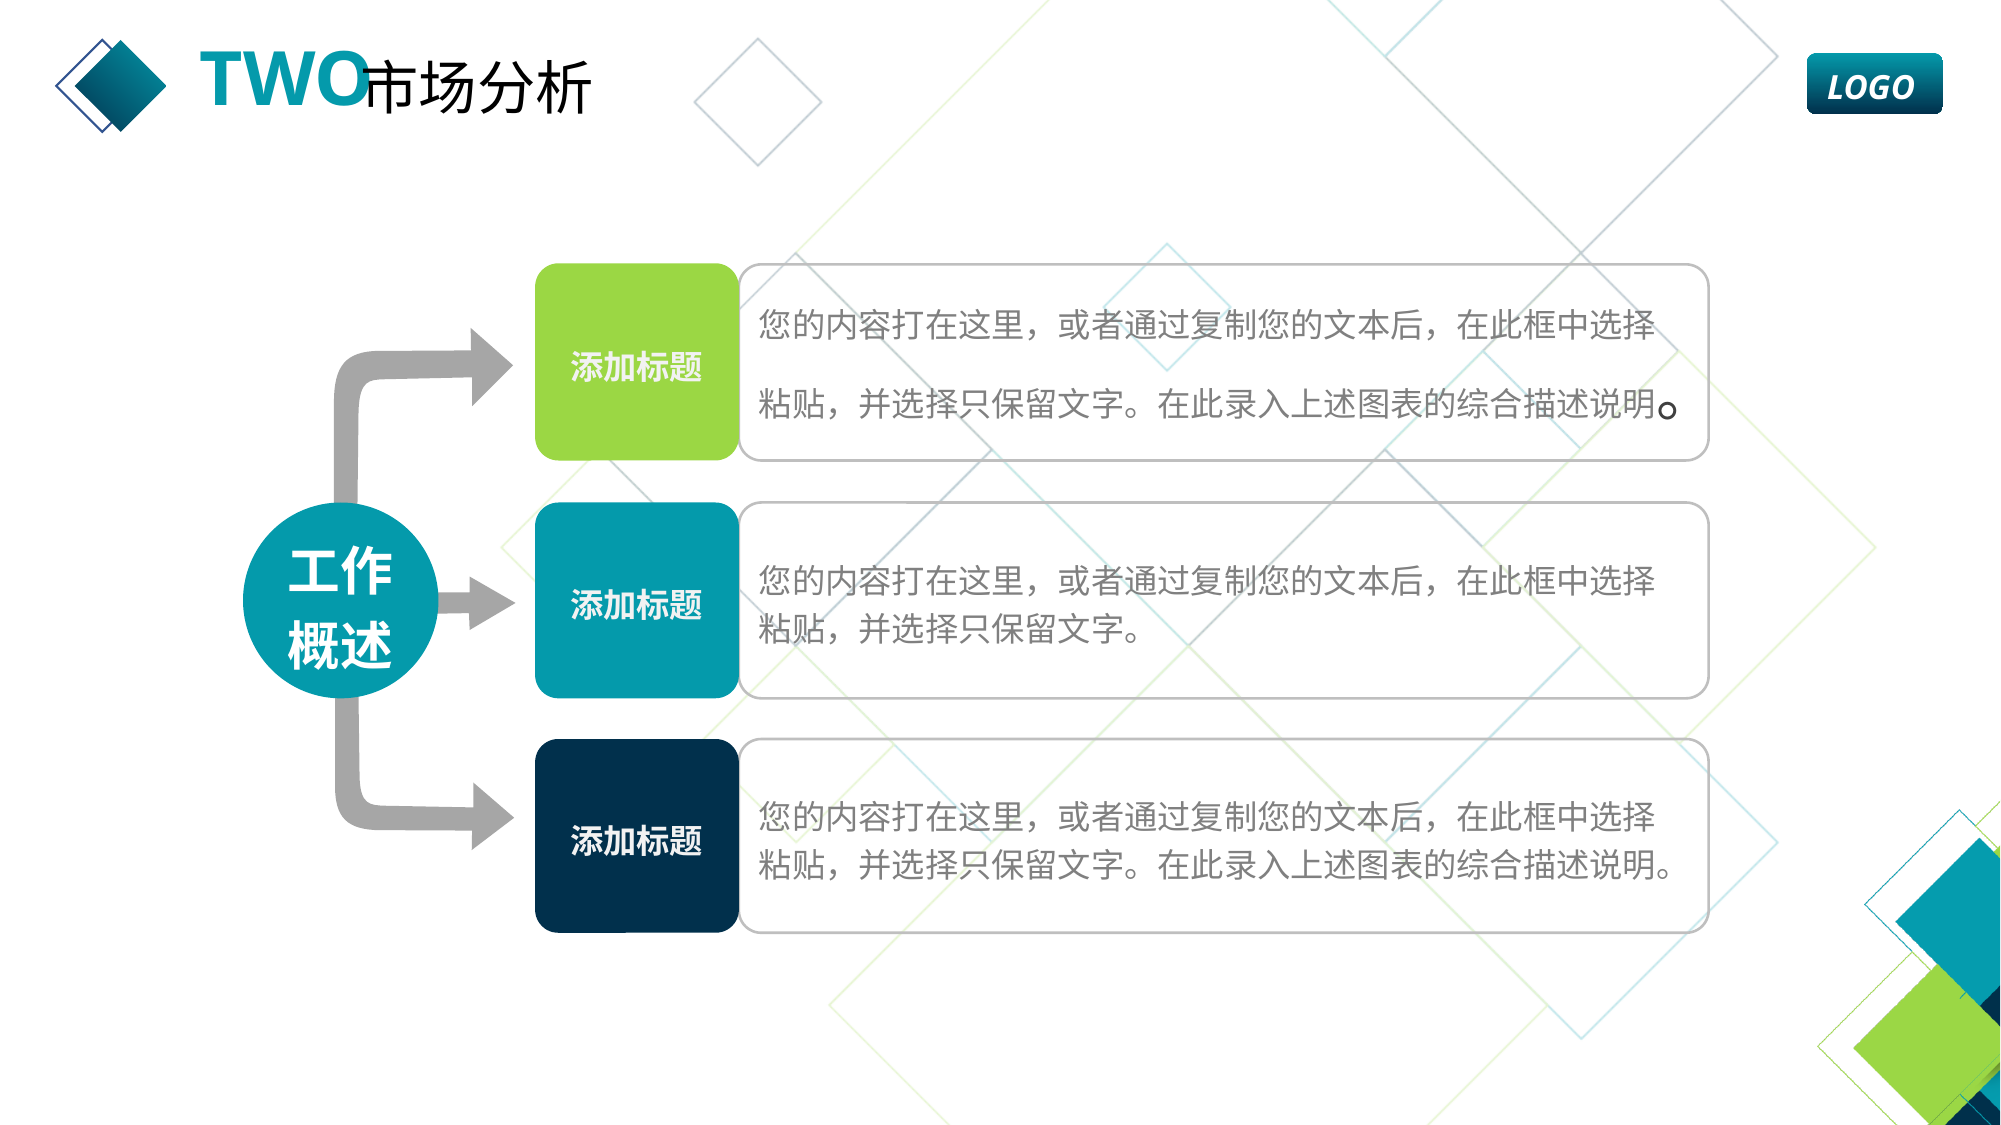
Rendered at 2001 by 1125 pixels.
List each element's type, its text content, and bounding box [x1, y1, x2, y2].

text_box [184, 23, 976, 130]
text_box 添加标题 [535, 263, 739, 461]
text_box [335, 697, 515, 851]
text_box 您的内容打在这里，或者通过复制您的文本后，在此框中选择粘贴，并选择只保留文字。在此录入上述图表的综合描述说明。 [739, 264, 1709, 461]
text_box 添加标题 [535, 502, 739, 699]
text_box [438, 576, 516, 631]
text_box 工作 概述 [243, 502, 439, 699]
picture [1798, 691, 2001, 1125]
text_box [333, 327, 514, 503]
text_box 添加标题 [535, 739, 739, 933]
text_box 您的内容打在这里，或者通过复制您的文本后，在此框中选择粘贴，并选择只保留文字。在此录入上述图表的综合描述说明。 [739, 739, 1709, 933]
text_box 您的内容打在这里，或者通过复制您的文本后，在此框中选择粘贴，并选择只保留文字。 [739, 502, 1709, 699]
